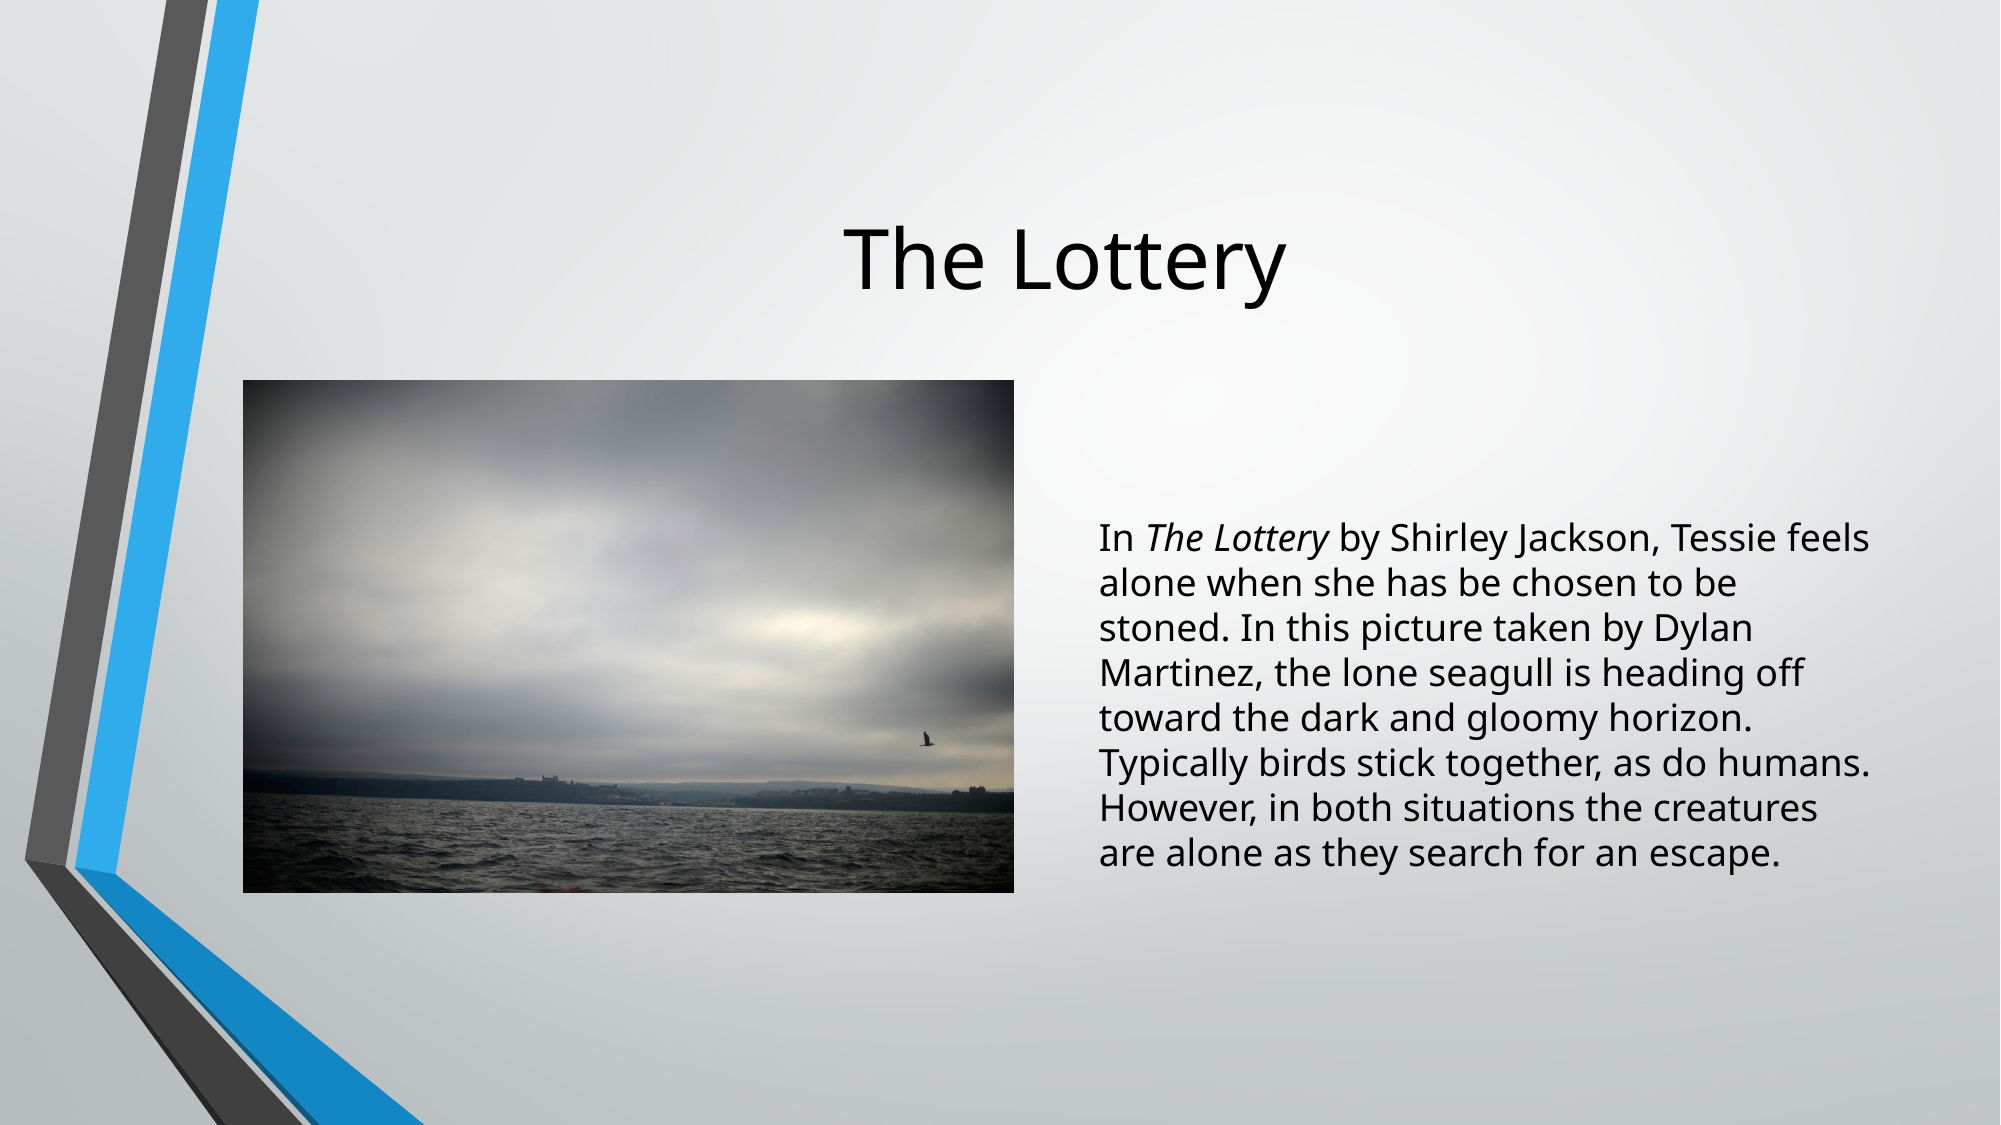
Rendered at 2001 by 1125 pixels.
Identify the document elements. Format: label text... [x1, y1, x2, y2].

title The Lottery [243, 112, 1887, 400]
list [243, 380, 1014, 894]
list In The Lottery by Shirley Jackson, Tessie feels alone when she has be chosen to be stoned. In this picture taken by Dylan Martinez, the lone seagull is heading off toward the dark and gloomy horizon. Typically birds stick together, as do humans. However, in both situations the creatures are alone as they search for an escape. [1083, 437, 1887, 950]
